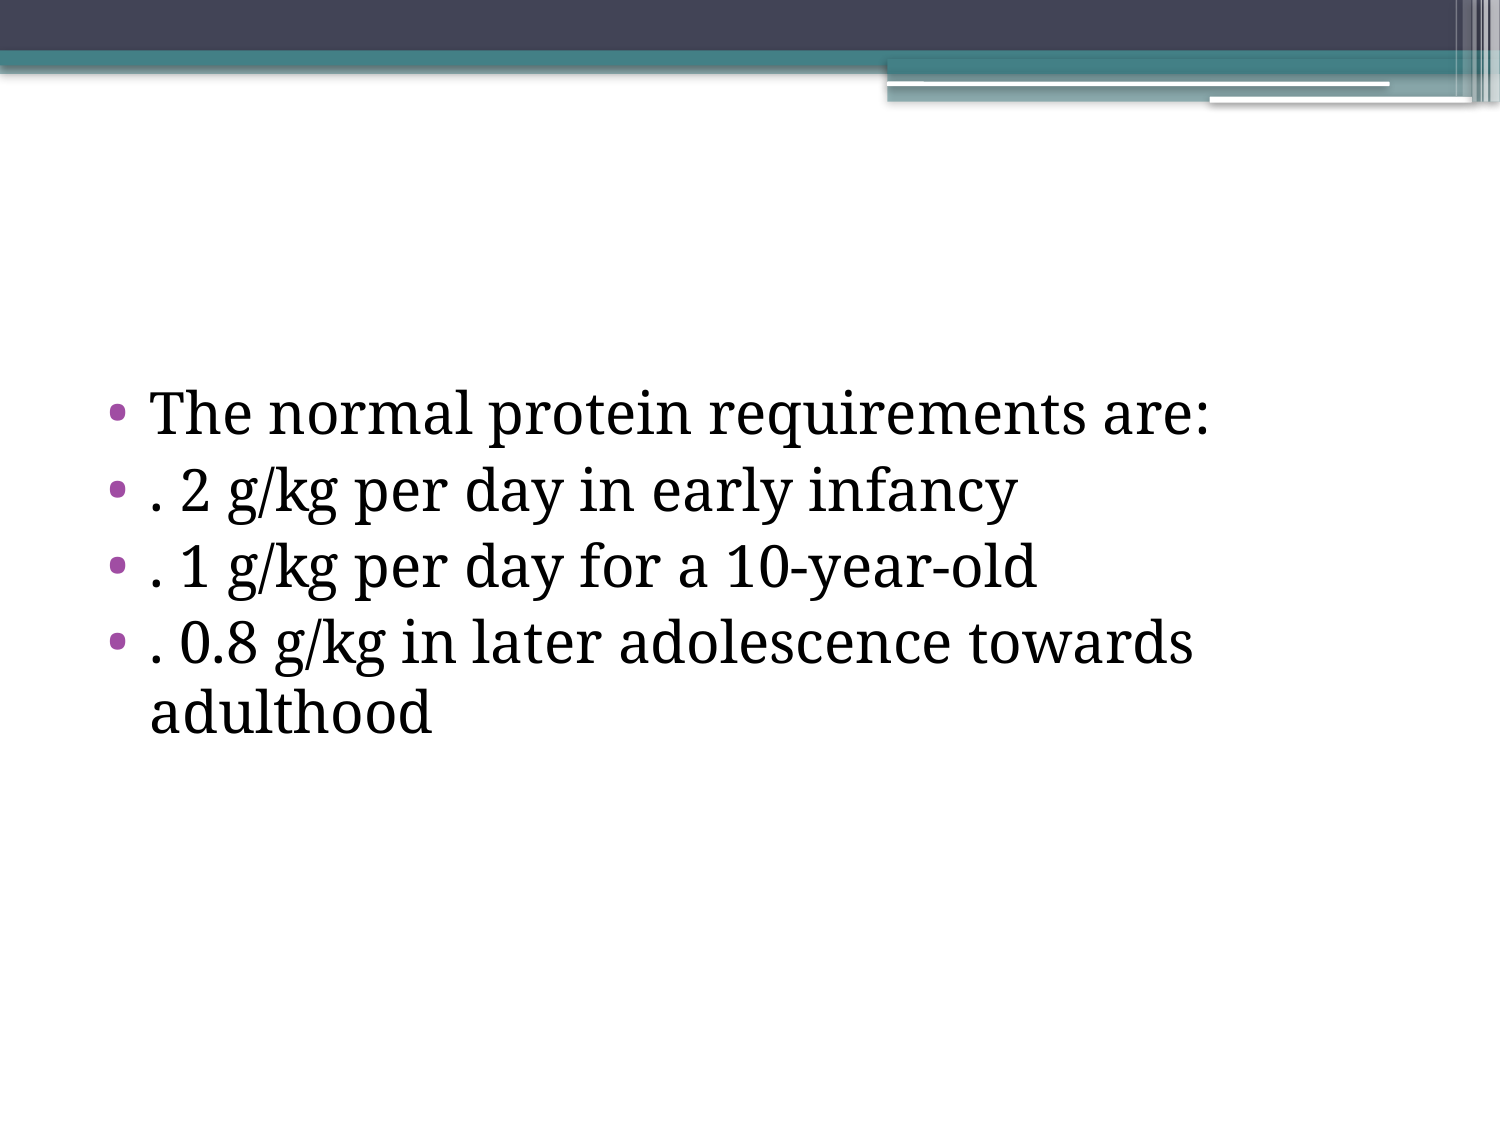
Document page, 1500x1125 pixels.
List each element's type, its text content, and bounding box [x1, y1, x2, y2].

list The normal protein requirements are: . 2 g/kg per day in early infancy . 1 g/kg per day for a 10-year-old . 0.8 g/kg in later adolescence towards adulthood [75, 368, 1425, 1079]
